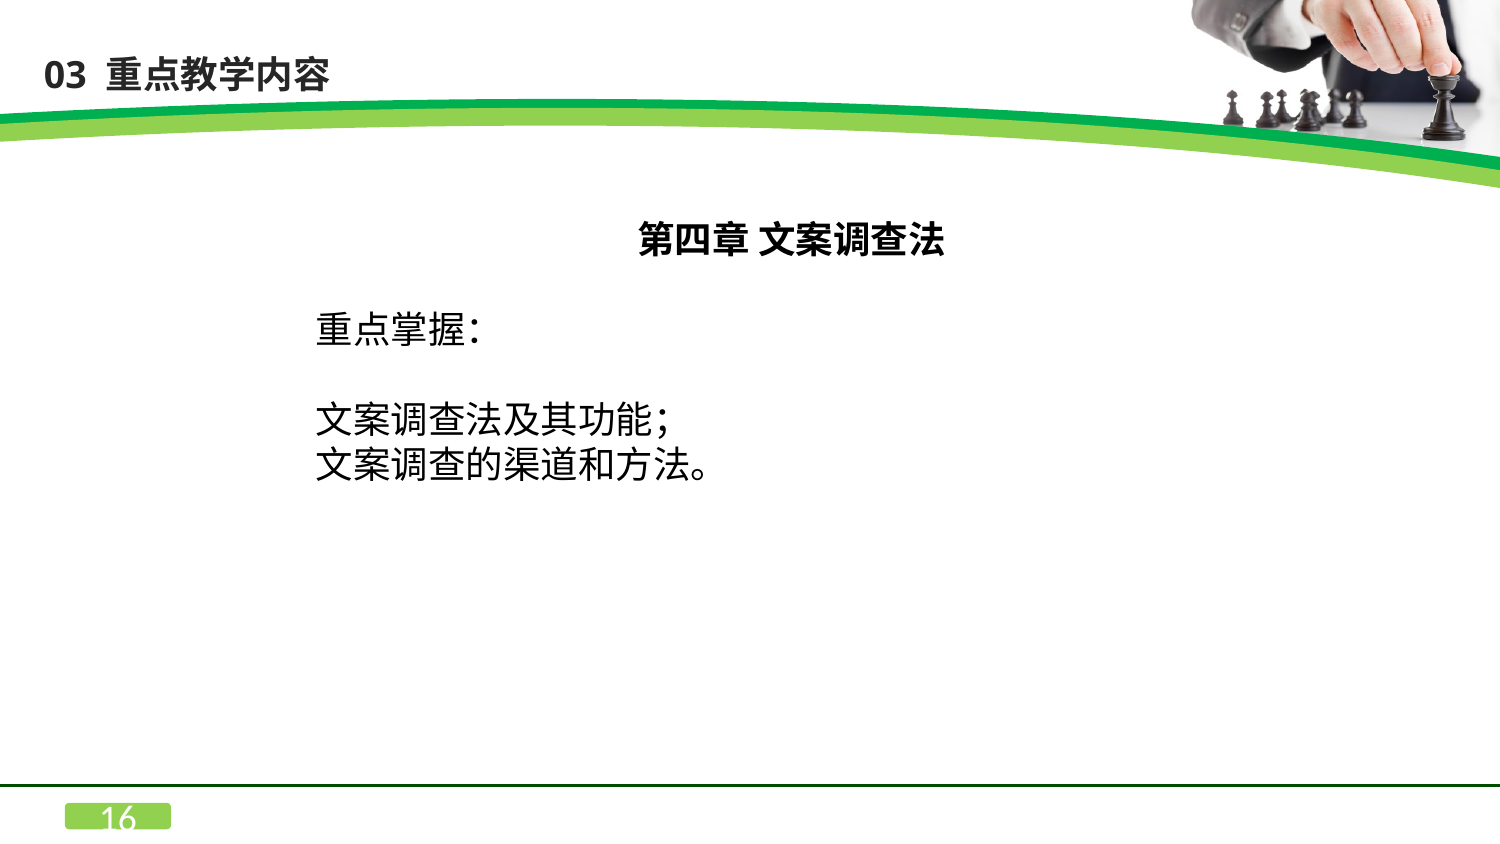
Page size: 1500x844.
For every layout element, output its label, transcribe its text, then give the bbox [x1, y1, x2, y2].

picture [1187, 151, 1245, 157]
picture [1187, 0, 1500, 156]
text_box 第四章 文案调查法 重点掌握： 文案调查法及其功能； 文案调查的渠道和方法。 [301, 209, 1282, 539]
text_box 03 重点教学内容 [29, 43, 346, 104]
